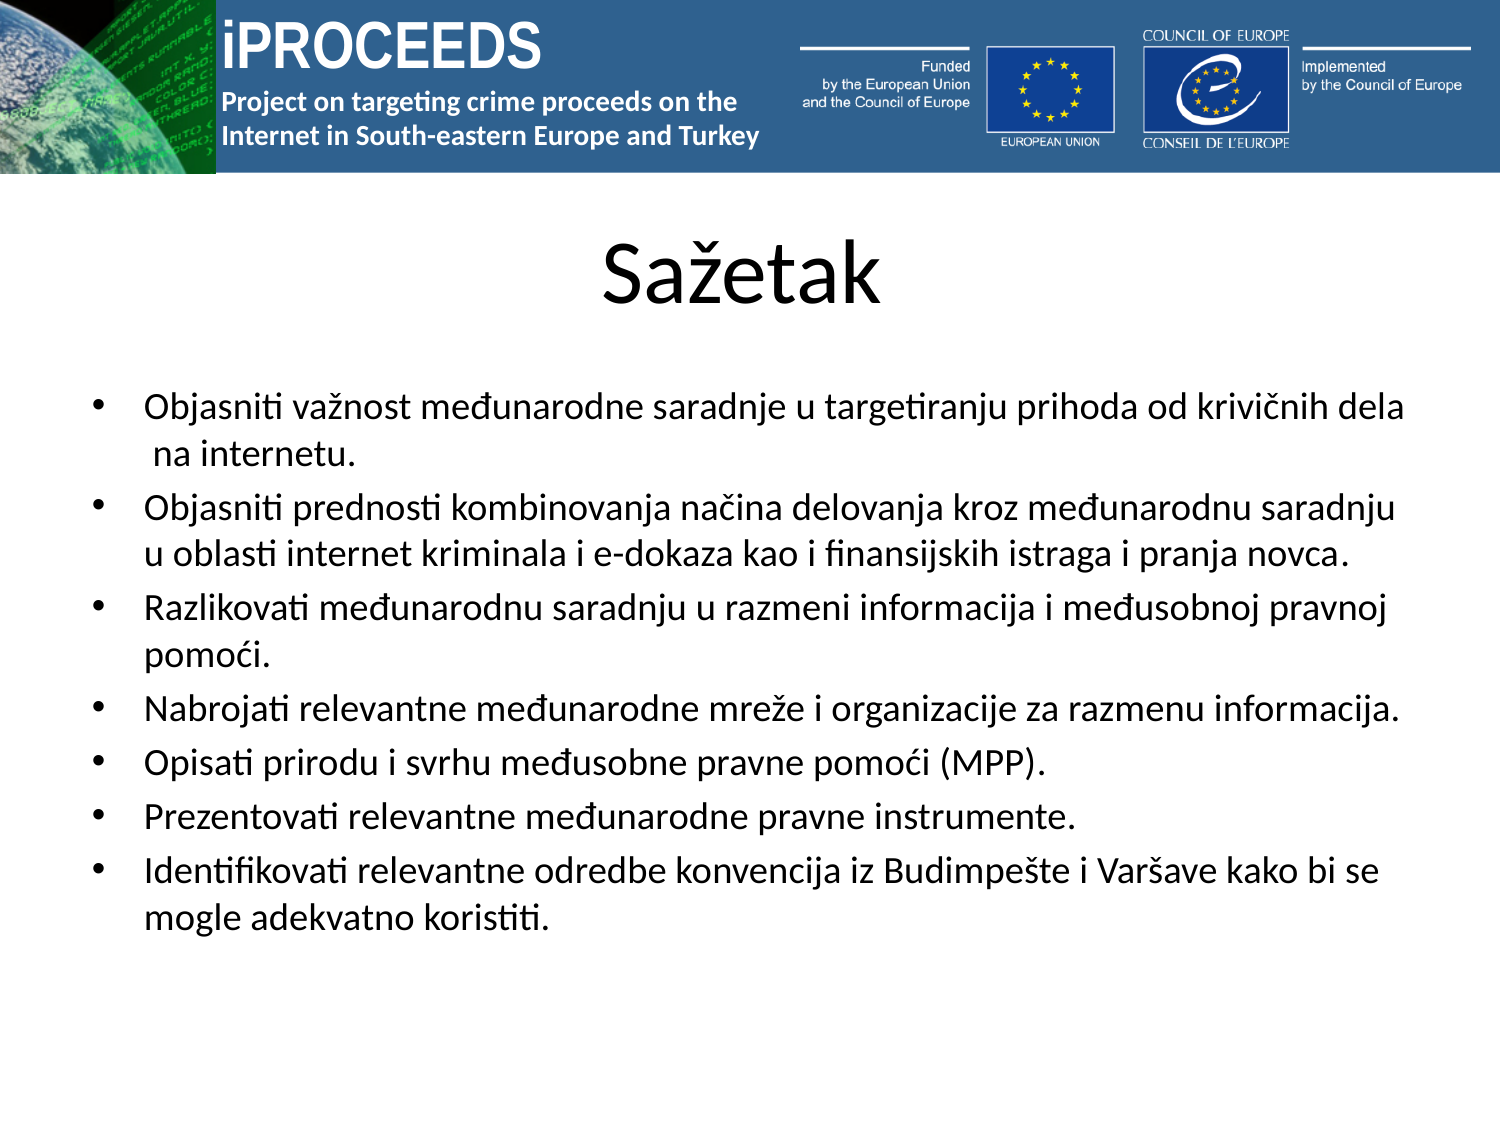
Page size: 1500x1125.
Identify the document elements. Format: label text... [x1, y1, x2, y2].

title Sažetak [76, 172, 1428, 361]
picture [0, 0, 216, 174]
picture [800, 30, 1471, 148]
list Objasniti važnost međunarodne saradnje u targetiranju prihoda od krivičnih dela na internetu. Objasniti prednosti kombinovanja načina delovanja kroz međunarodnu saradnju u oblasti internet kriminala i e-dokaza kao i finansijskih istraga i pranja novca. Razlikovati međunarodnu saradnju u razmeni informacija i međusobnoj pravnoj pomoći. Nabrojati relevantne međunarodne mreže i organizacije za razmenu informacija. Opisati prirodu i svrhu međusobne pravne pomoći (MPP). Prezentovati relevantne međunarodne pravne instrumente. Identifikovati relevantne odredbe konvencija iz Budimpešte i Varšave kako bi se mogle adekvatno koristiti. [76, 373, 1428, 1017]
